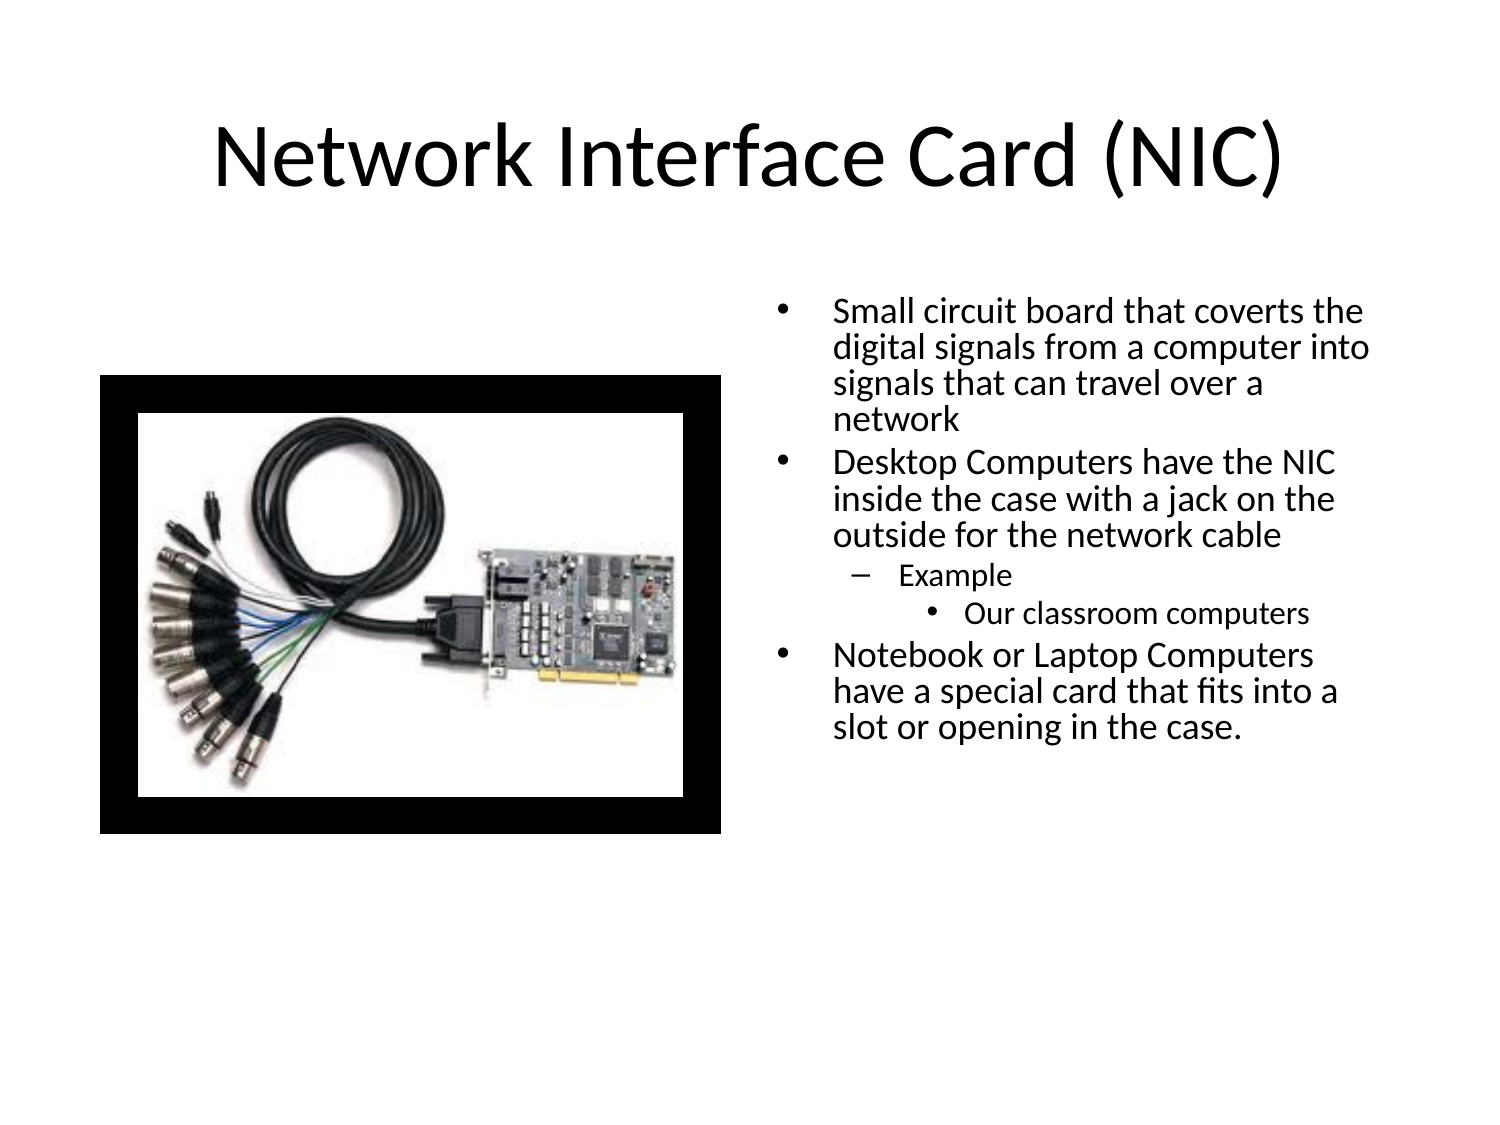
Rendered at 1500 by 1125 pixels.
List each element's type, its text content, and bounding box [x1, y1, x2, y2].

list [137, 412, 684, 798]
title Network Interface Card (NIC) [94, 50, 1407, 250]
list Small circuit board that coverts the digital signals from a computer into signals that can travel over a network Desktop Computers have the NIC inside the case with a jack on the outside for the network cable Example Our classroom computers Notebook or Laptop Computers have a special card that fits into a slot or opening in the case. [761, 287, 1406, 1075]
